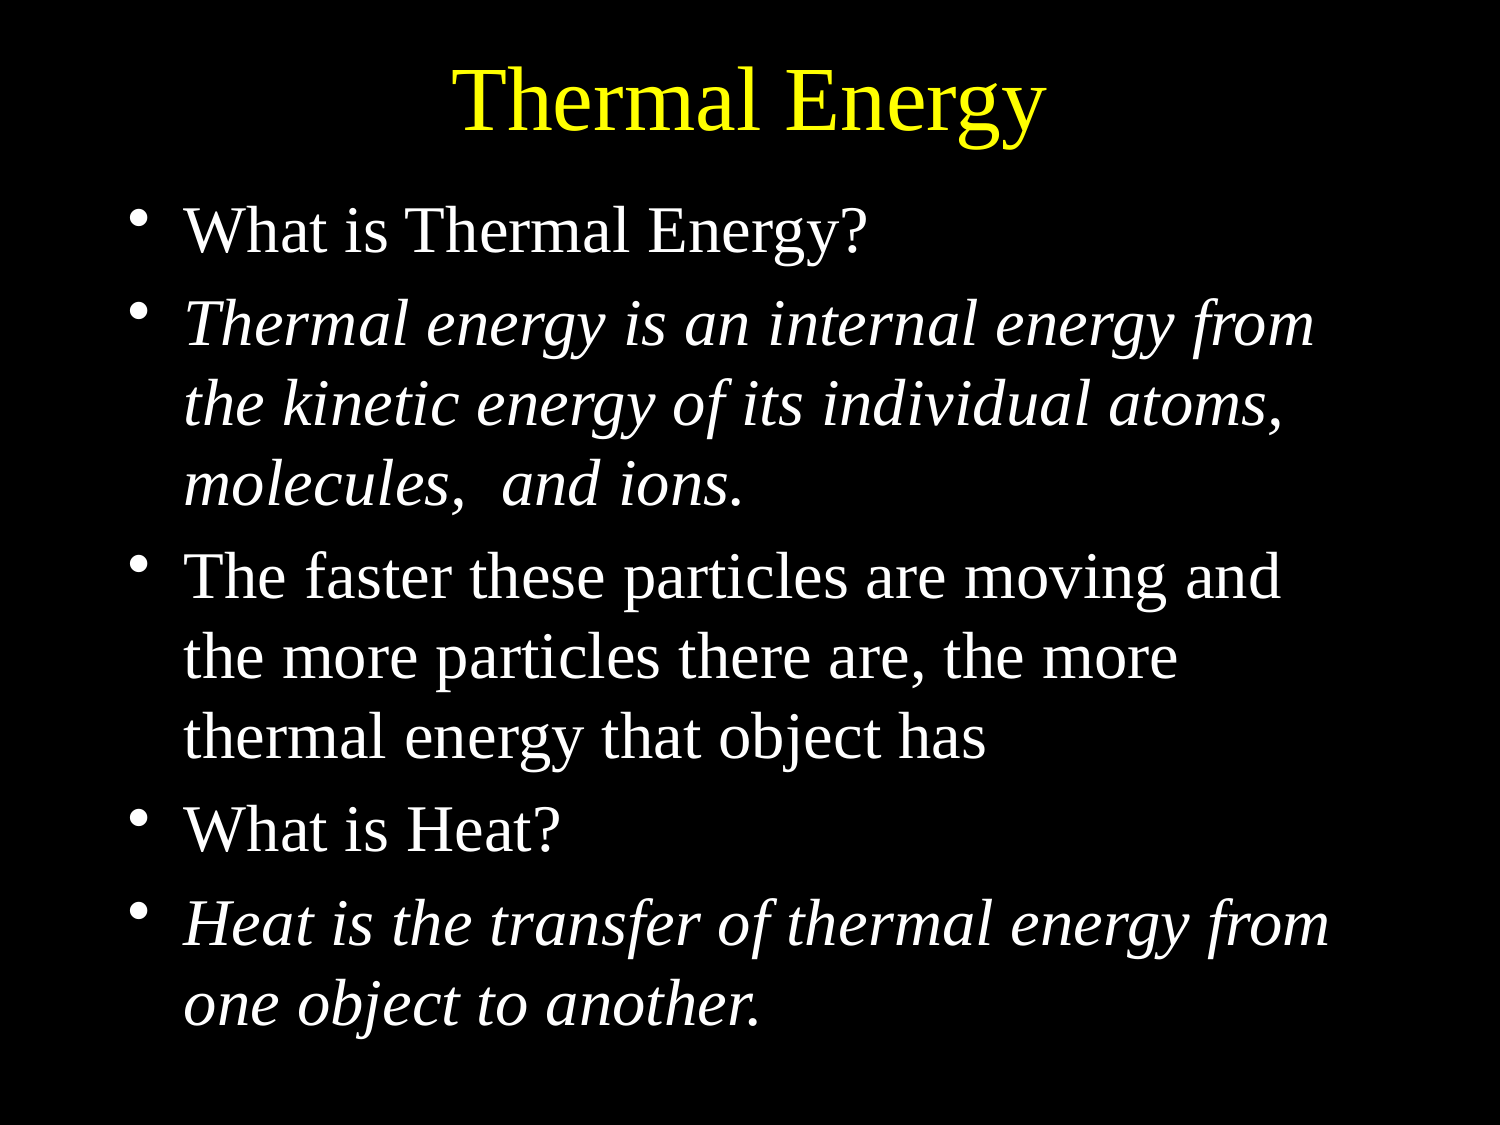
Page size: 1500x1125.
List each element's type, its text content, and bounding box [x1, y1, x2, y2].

list What is Thermal Energy? Thermal energy is an internal energy from the kinetic energy of its individual atoms, molecules, and ions. The faster these particles are moving and the more particles there are, the more thermal energy that object has What is Heat? Heat is the transfer of thermal energy from one object to another. [112, 177, 1388, 1000]
title Thermal Energy [112, 0, 1388, 177]
